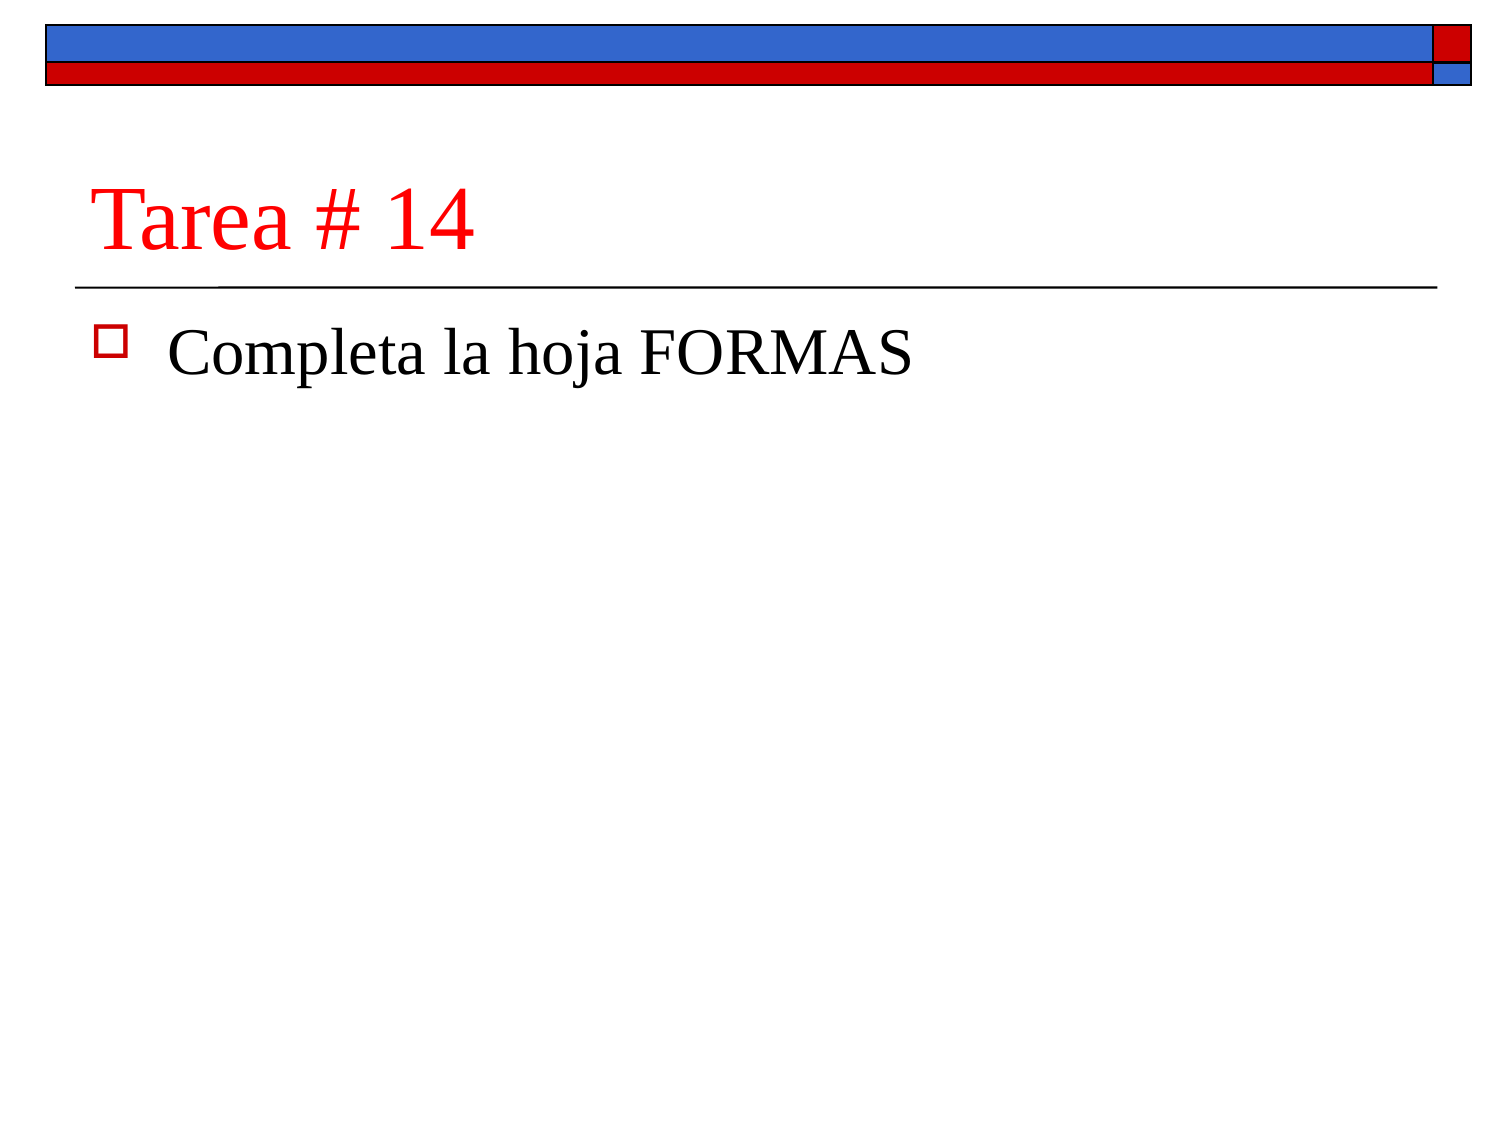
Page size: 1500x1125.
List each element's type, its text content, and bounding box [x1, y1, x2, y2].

title Tarea # 14 [75, 87, 1425, 275]
list Completa la hoja FORMAS [75, 299, 1425, 1006]
